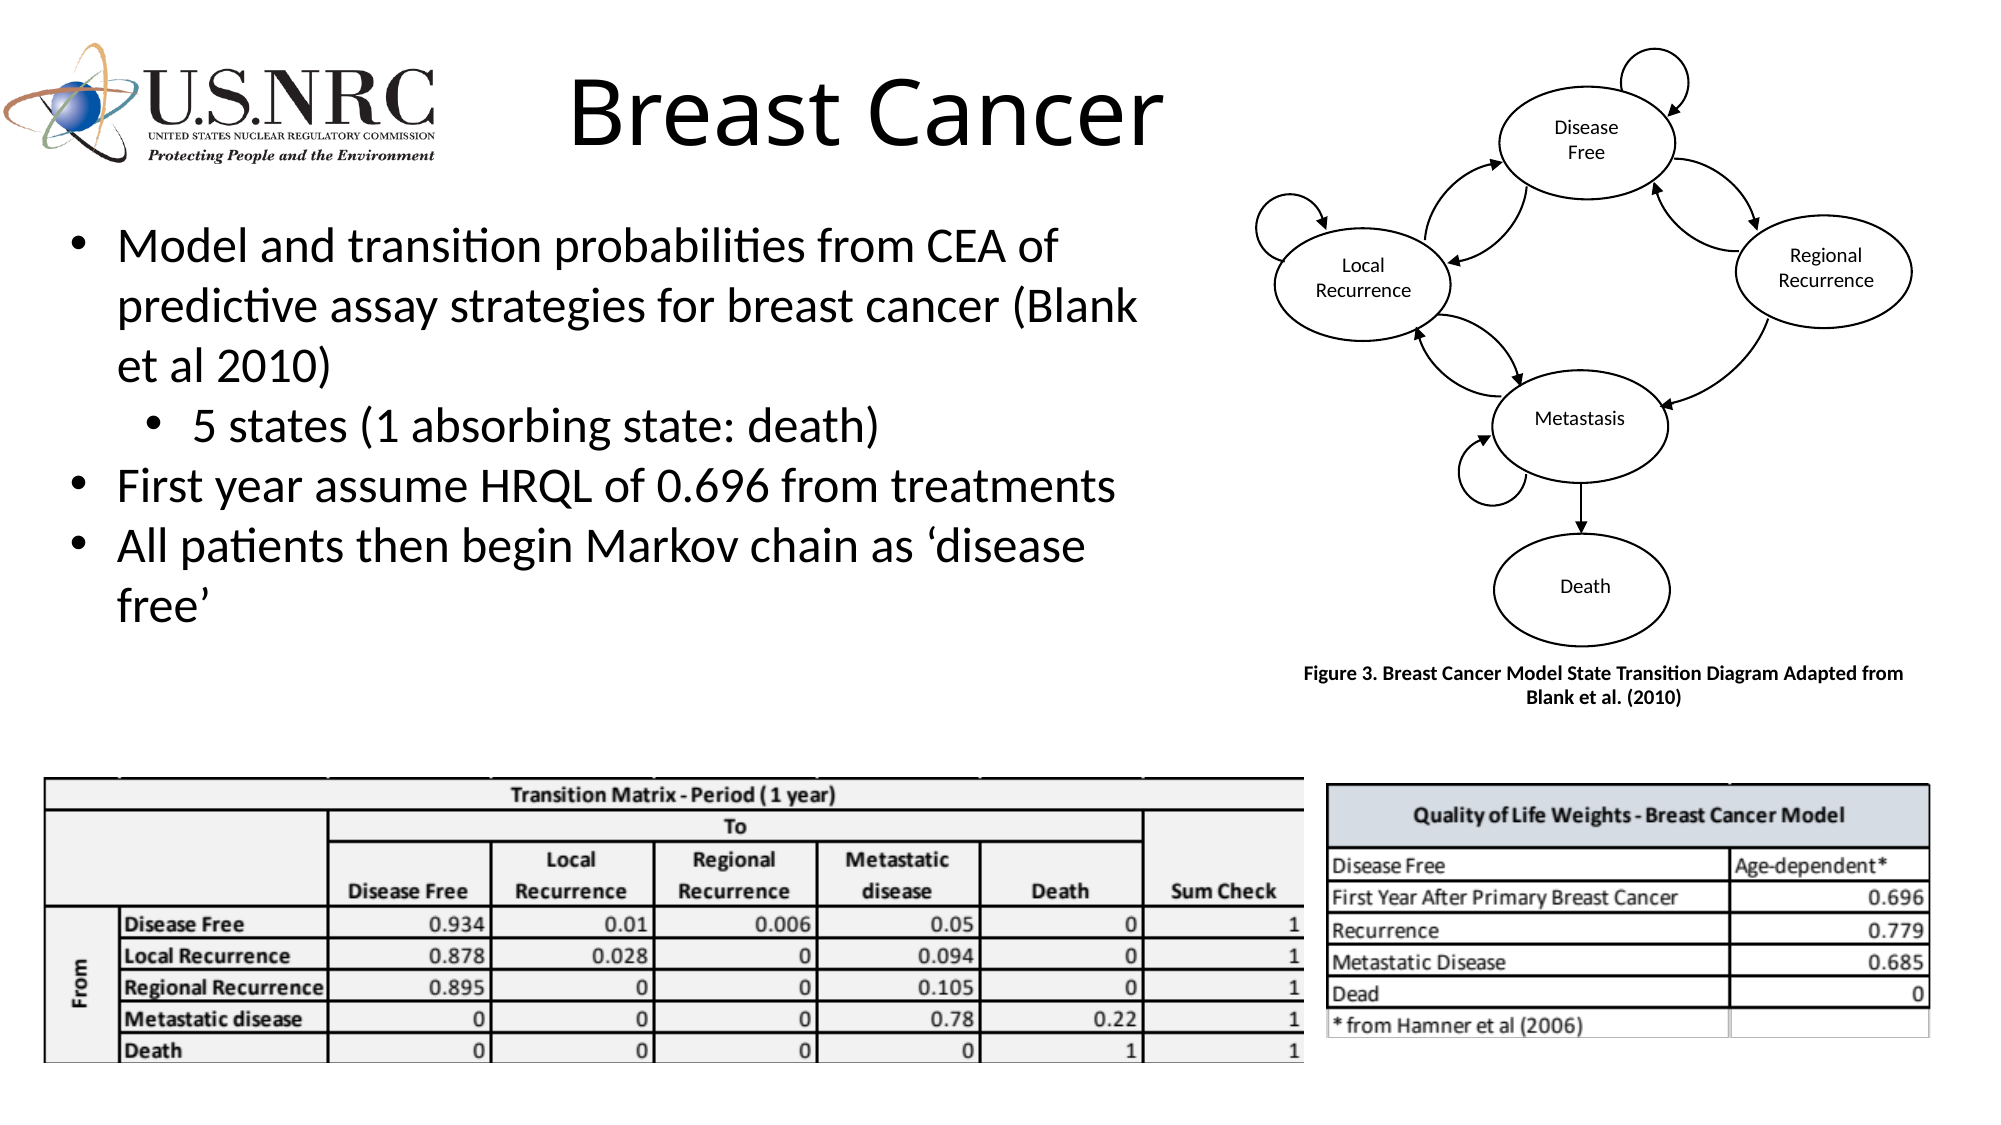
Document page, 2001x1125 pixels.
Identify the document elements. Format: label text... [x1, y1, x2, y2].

picture [43, 777, 1305, 1063]
picture [0, 38, 438, 168]
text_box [1256, 48, 1934, 718]
text_box Model and transition probabilities from CEA of predictive assay strategies for breast cancer (Blank et al 2010) 5 states (1 absorbing state: death) First year assume HRQL of 0.696 from treatments All patients then begin Markov chain as ‘disease free’ [55, 204, 1197, 777]
title Breast Cancer [551, 31, 1770, 201]
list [1326, 783, 1931, 1038]
